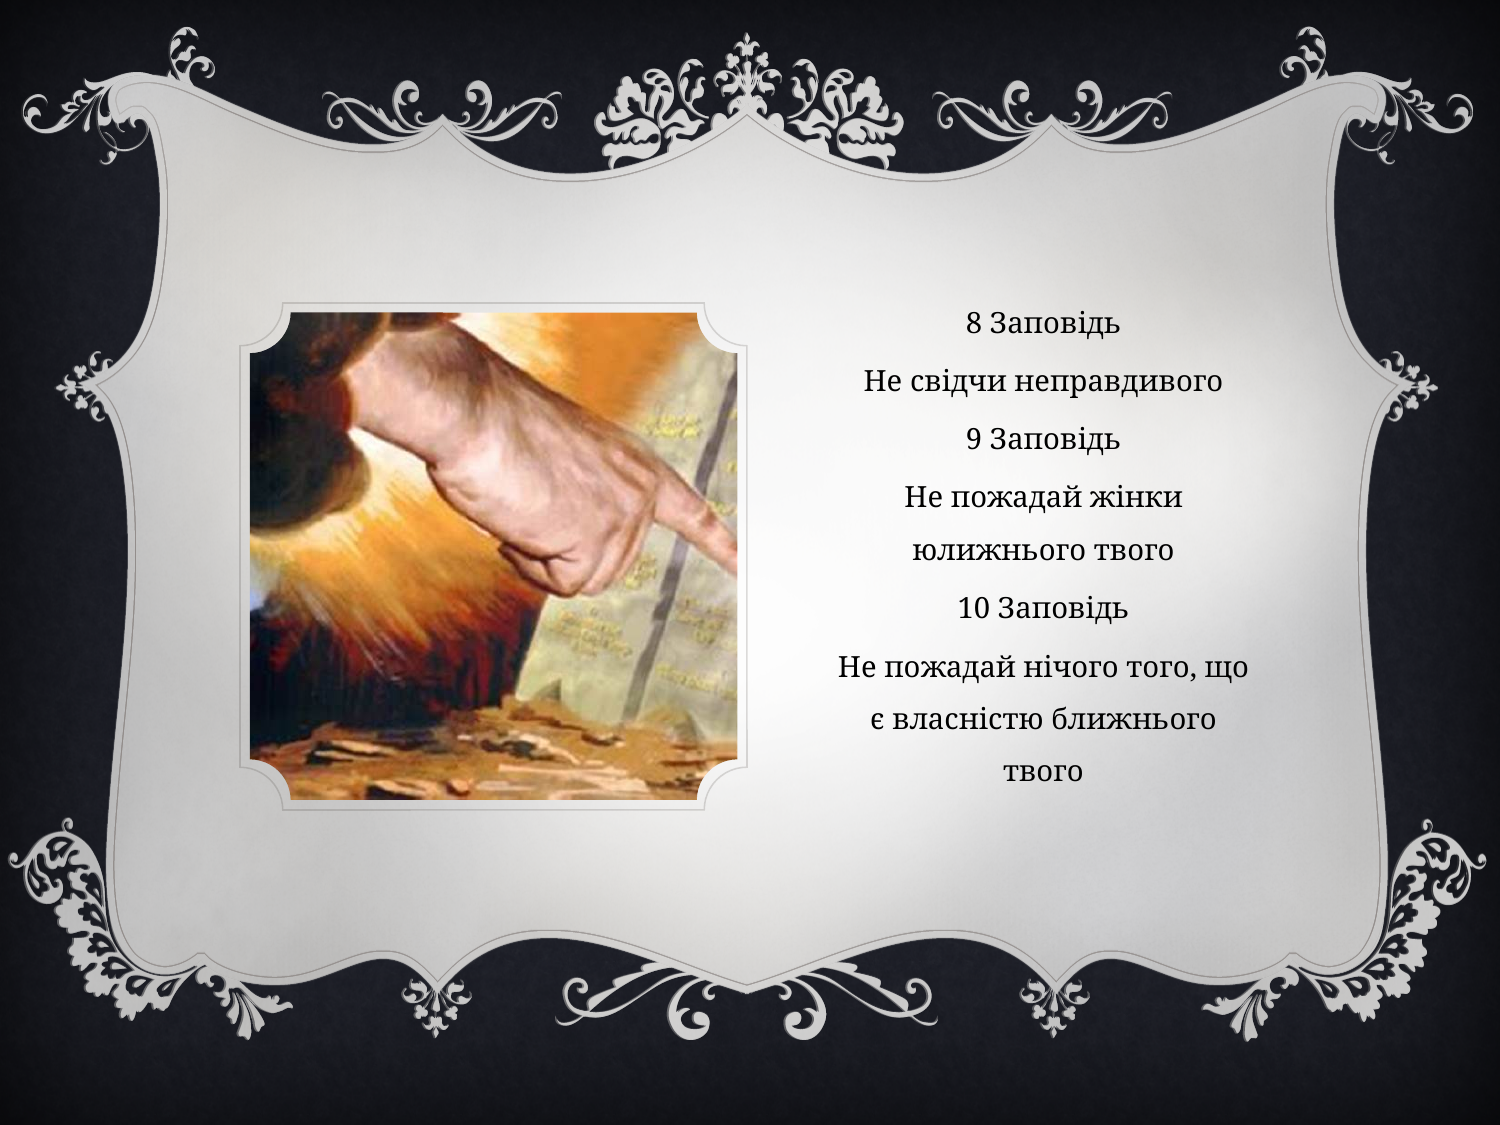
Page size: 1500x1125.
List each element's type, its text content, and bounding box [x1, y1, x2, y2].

list 8 Заповідь Не свідчи неправдивого 9 Заповідь Не пожадай жінки юлижнього твого 10 Заповідь Не пожадай нічого того, що є власністю ближнього твого [812, 278, 1275, 846]
picture [0, 0, 1500, 1125]
